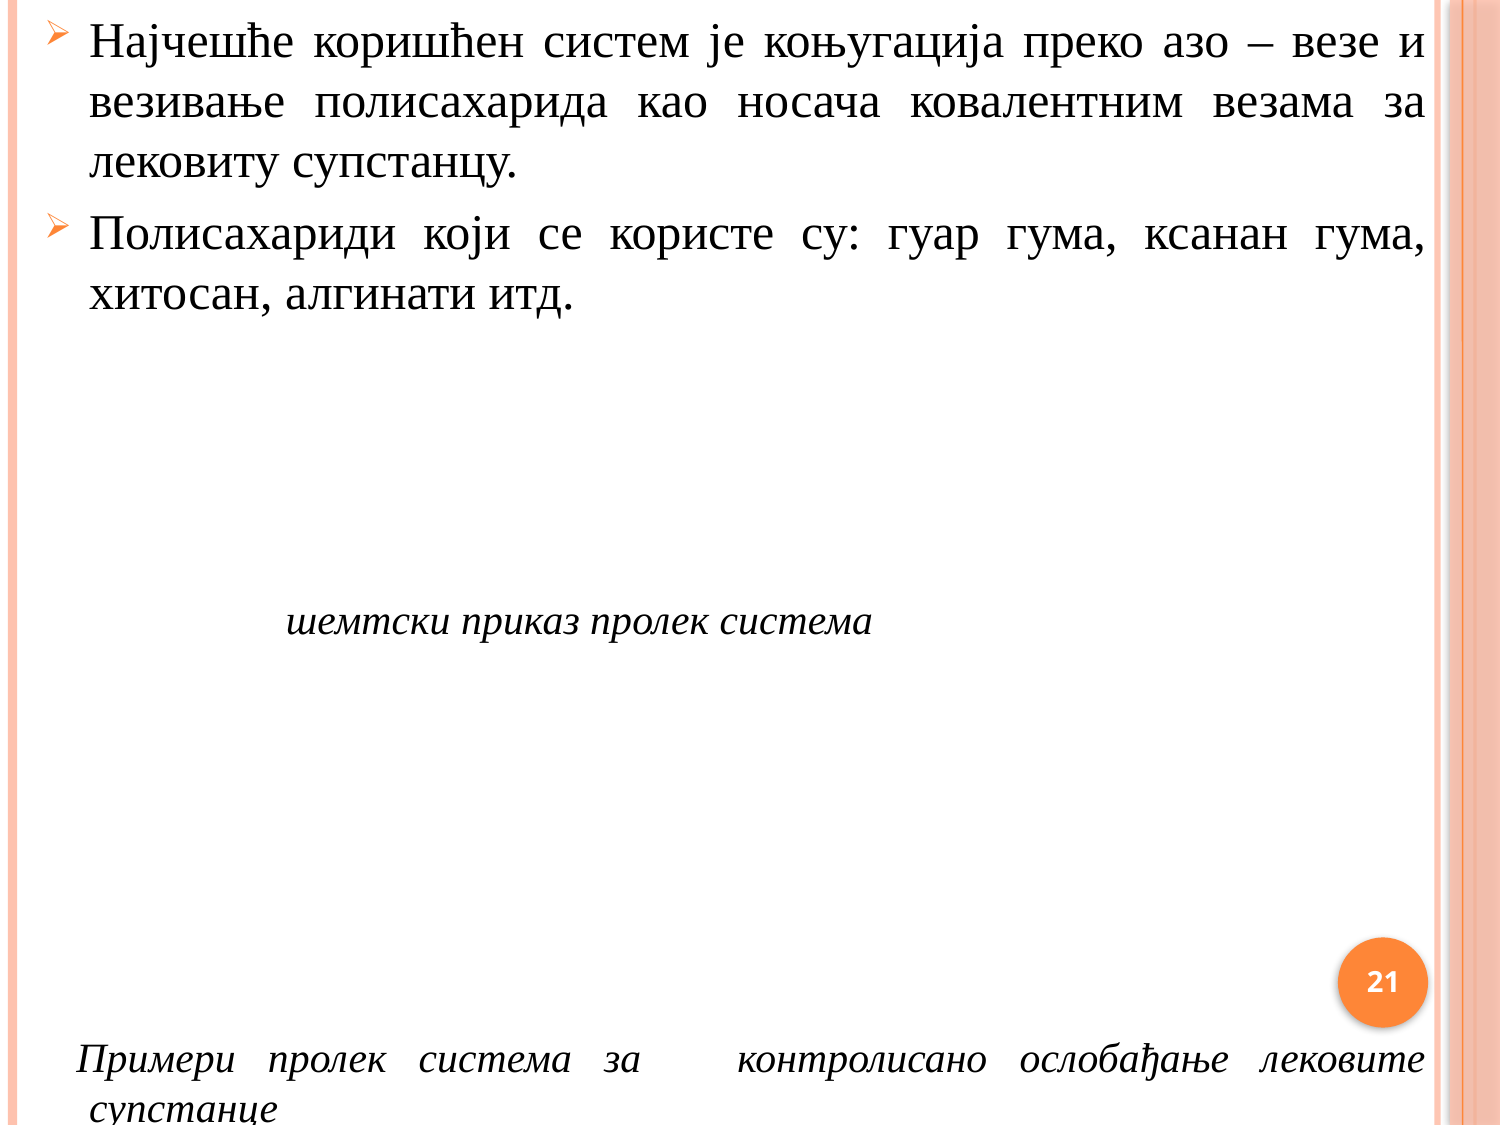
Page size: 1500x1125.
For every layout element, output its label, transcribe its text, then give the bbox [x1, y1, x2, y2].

list Најчешће коришћен систем је коњугација преко азо – везе и везивање полисахарида као носача ковалентним везама за лековиту супстанцу. Полисахариди који се користе су: гуар гума, ксанан гума, хитосан, алгинати итд. шемтски приказ пролек система Примери пролек система за контролисано ослобађање лековите супстанце [29, 0, 1442, 1125]
